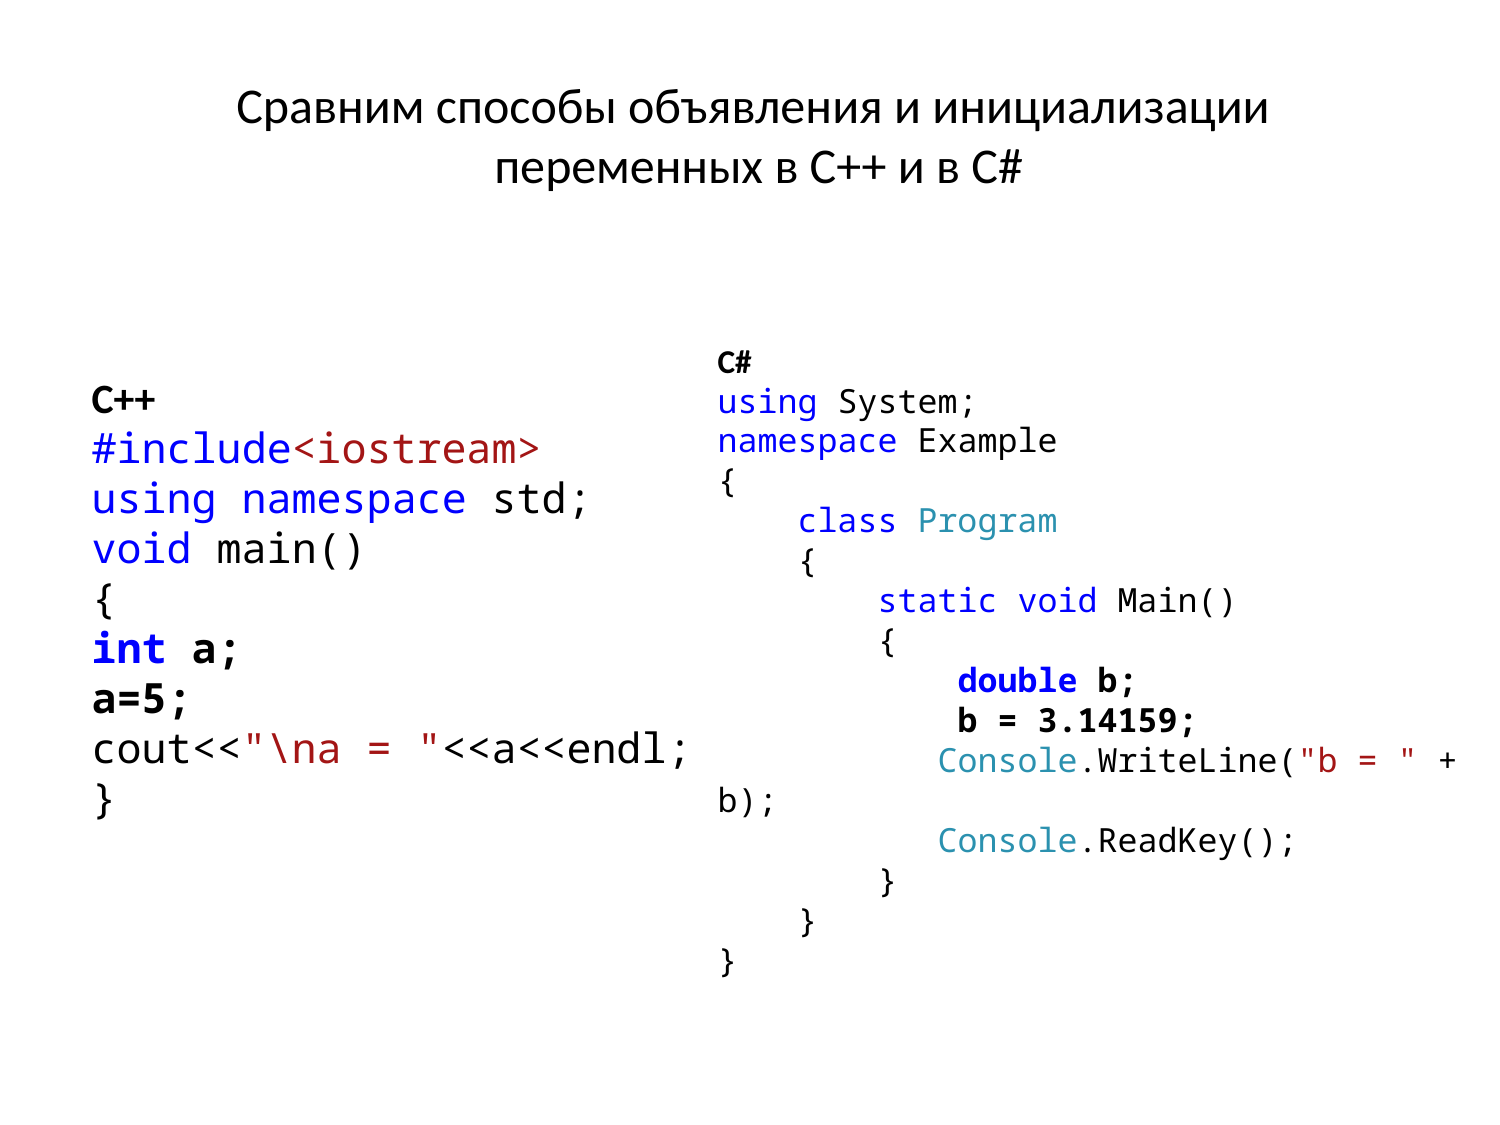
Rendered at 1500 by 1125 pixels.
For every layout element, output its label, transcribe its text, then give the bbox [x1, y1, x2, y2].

text_box Сравним способы объявления и инициализации переменных в С++ и в С# [41, 66, 1477, 202]
text_box C# using System; namespace Example { class Program { static void Main() { double b; b = 3.14159; Console.WriteLine("b = " + b); Console.ReadKey(); } } } [702, 332, 1483, 986]
text_box C++ #include<iostream> using namespace std; void main() { int a; a=5; cout<<"\na = "<<a<<endl; } [76, 363, 702, 829]
